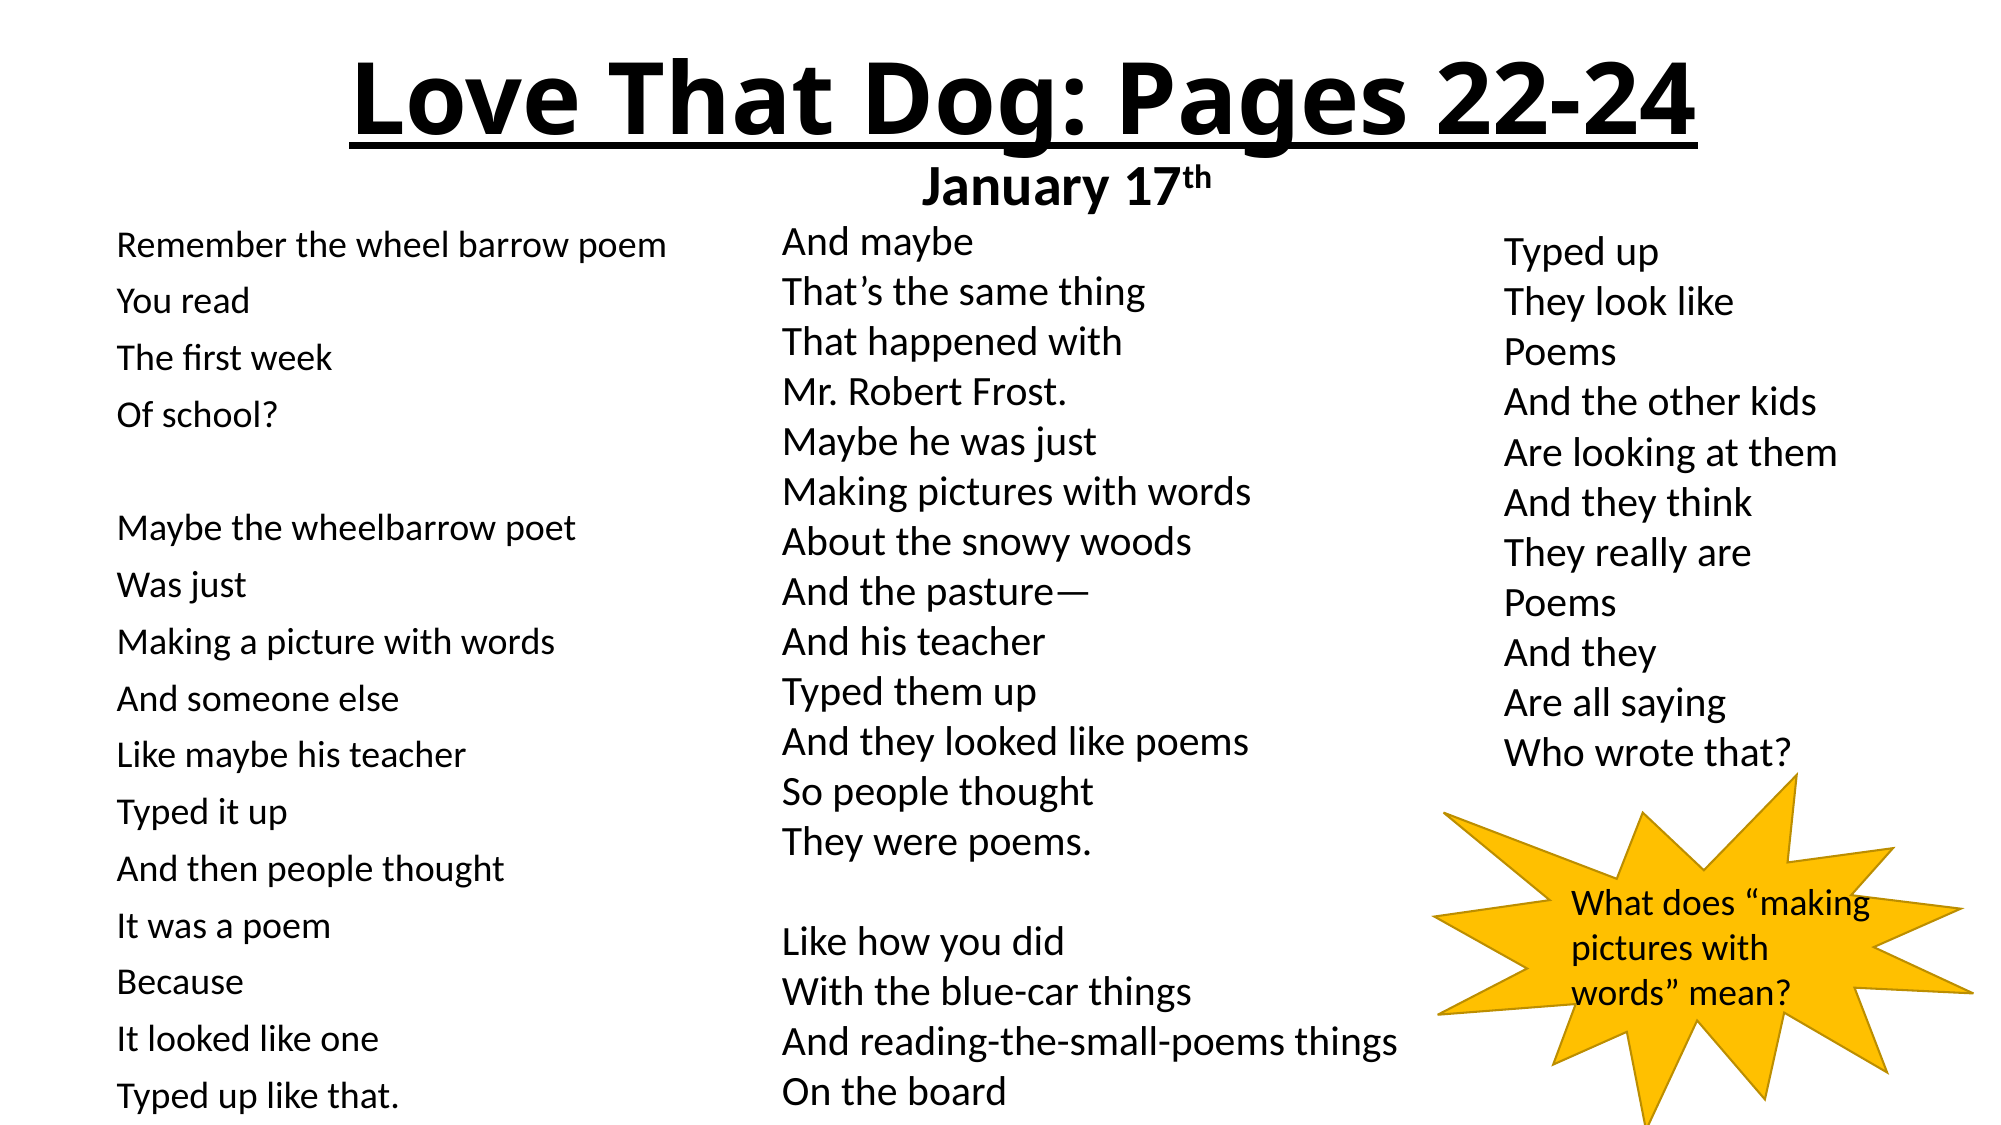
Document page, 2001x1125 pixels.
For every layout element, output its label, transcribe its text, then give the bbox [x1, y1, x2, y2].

text_box And maybe That’s the same thing That happened with Mr. Robert Frost. Maybe he was just Making pictures with words About the snowy woods And the pasture— And his teacher Typed them up And they looked like poems So people thought They were poems. Like how you did With the blue-car things And reading-the-small-poems things On the board [767, 206, 1435, 1122]
text_box [1551, 1020, 1784, 1125]
text_box [1794, 1020, 1890, 1075]
text_box January 17th [907, 140, 1244, 206]
text_box [1886, 951, 1974, 995]
text_box What does “making pictures with words” mean? [1556, 870, 1886, 1020]
text_box Typed up They look like Poems And the other kids Are looking at them And they think They really are Poems And they Are all saying Who wrote that? [1489, 216, 1886, 782]
title Love That Dog: Pages 22-24 [334, 30, 1750, 174]
text_box [1886, 898, 1965, 943]
text_box [1619, 772, 1896, 870]
list Remember the wheel barrow poem You read The first week Of school? Maybe the wheelbarrow poet Was just Making a picture with words And someone else Like maybe his teacher Typed it up And then people thought It was a poem Because It looked like one Typed up like that. [101, 216, 786, 1125]
text_box [1431, 811, 1597, 1016]
